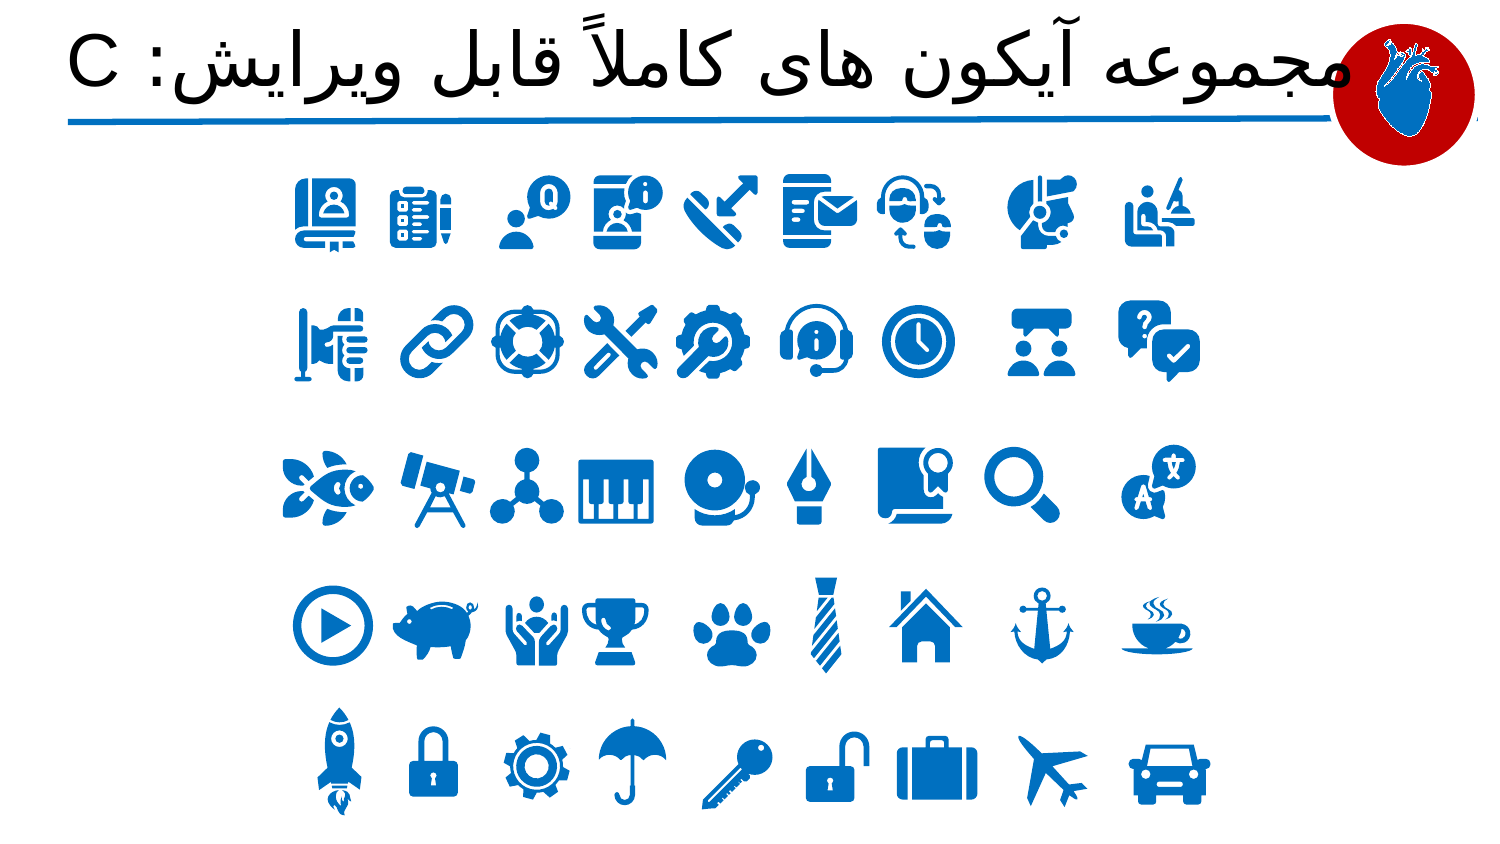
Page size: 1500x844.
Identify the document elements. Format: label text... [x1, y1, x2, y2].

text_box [676, 304, 750, 379]
text_box [701, 739, 773, 810]
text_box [398, 305, 476, 379]
text_box [392, 601, 479, 660]
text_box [581, 598, 649, 666]
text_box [877, 447, 953, 524]
text_box [1142, 596, 1165, 622]
text_box [317, 722, 362, 791]
text_box [1010, 587, 1074, 664]
text_box [598, 718, 667, 806]
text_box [684, 449, 761, 526]
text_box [582, 304, 659, 379]
text_box [490, 305, 565, 379]
text_box [805, 731, 870, 802]
text_box [1018, 735, 1088, 808]
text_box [498, 175, 571, 250]
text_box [1118, 300, 1201, 382]
text_box [815, 577, 838, 595]
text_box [1124, 176, 1195, 247]
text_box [783, 174, 858, 248]
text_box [1121, 444, 1196, 520]
text_box [327, 790, 352, 816]
text_box [409, 726, 458, 797]
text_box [984, 446, 1061, 523]
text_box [779, 303, 853, 377]
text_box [691, 602, 773, 667]
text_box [682, 175, 758, 250]
text_box [889, 588, 963, 628]
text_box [282, 450, 375, 526]
text_box [1128, 744, 1211, 805]
text_box [810, 620, 838, 659]
text_box [1159, 598, 1173, 620]
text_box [295, 178, 357, 253]
text_box [1121, 623, 1193, 655]
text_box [294, 308, 368, 382]
text_box [578, 459, 654, 524]
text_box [1007, 175, 1078, 250]
text_box [815, 632, 840, 666]
text_box [902, 603, 950, 663]
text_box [786, 448, 832, 525]
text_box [505, 596, 569, 666]
text_box [489, 447, 564, 524]
text_box [912, 735, 962, 800]
text_box [503, 732, 570, 800]
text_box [400, 452, 476, 529]
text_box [1007, 308, 1076, 377]
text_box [881, 305, 956, 379]
text_box [966, 747, 978, 800]
text_box [292, 585, 374, 666]
text_box [821, 645, 842, 674]
list مجموعه آیکون های کاملاً قابل ویرایش: C [0, 9, 1462, 104]
text_box [811, 608, 837, 646]
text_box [593, 175, 663, 250]
text_box [814, 597, 835, 629]
text_box [896, 747, 908, 800]
text_box [330, 707, 349, 723]
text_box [389, 186, 452, 248]
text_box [876, 175, 951, 249]
